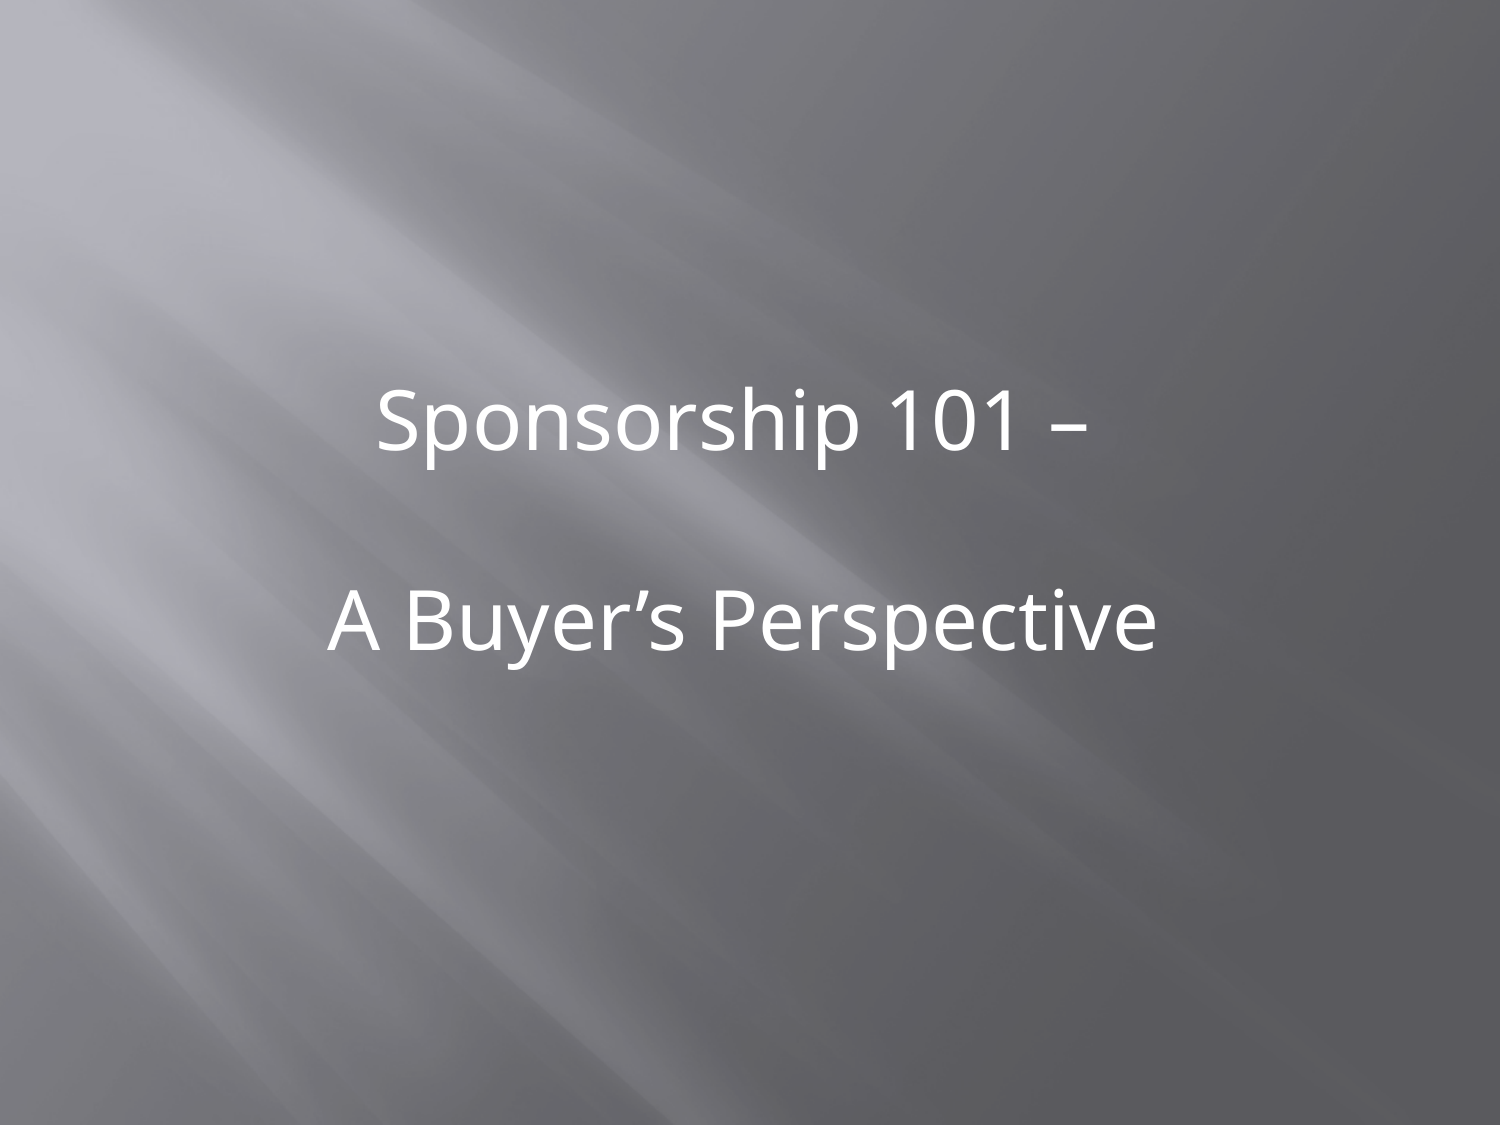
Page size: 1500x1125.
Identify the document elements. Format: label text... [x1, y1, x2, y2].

text_box Sponsorship 101 – A Buyer’s Perspective [50, 224, 1438, 765]
